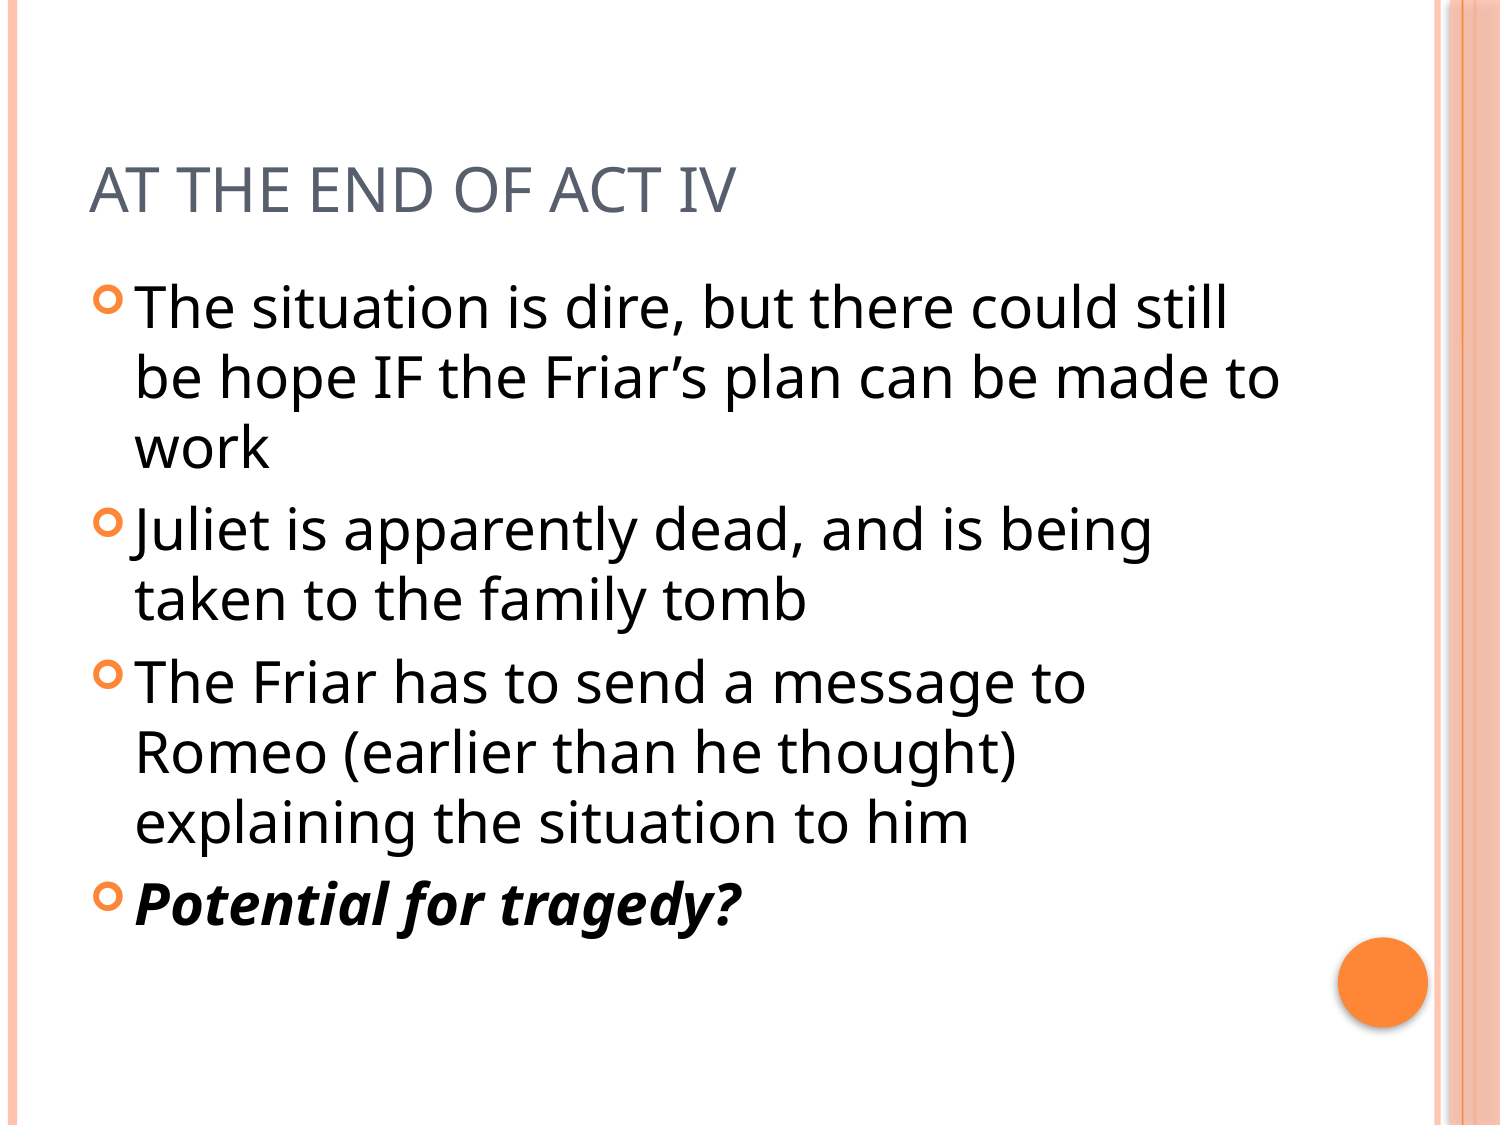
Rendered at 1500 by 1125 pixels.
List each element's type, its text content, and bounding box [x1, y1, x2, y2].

list The situation is dire, but there could still be hope IF the Friar’s plan can be made to work Juliet is apparently dead, and is being taken to the family tomb The Friar has to send a message to Romeo (earlier than he thought) explaining the situation to him Potential for tragedy? [75, 262, 1300, 1062]
title At the end of Act IV [75, 45, 1300, 233]
